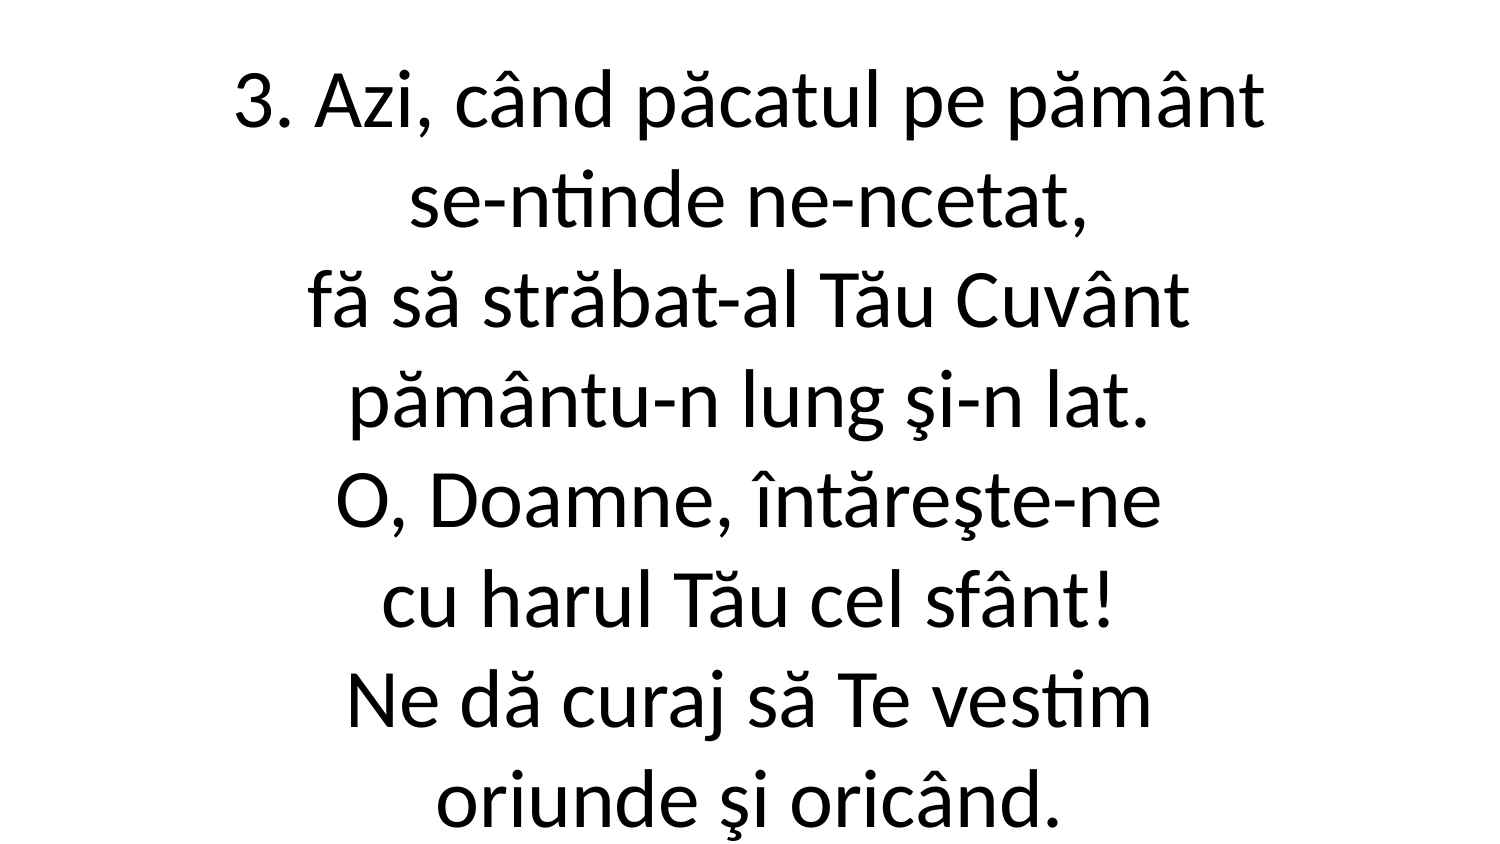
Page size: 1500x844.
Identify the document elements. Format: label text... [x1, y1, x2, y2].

text_box 3. Azi, când păcatul pe pământ se-ntinde ne-ncetat, fă să străbat-al Tău Cuvânt pământu-n lung şi-n lat. O, Doamne, întăreşte-ne cu harul Tău cel sfânt! Ne dă curaj să Te vestim oriunde şi oricând. [217, 0, 1283, 844]
